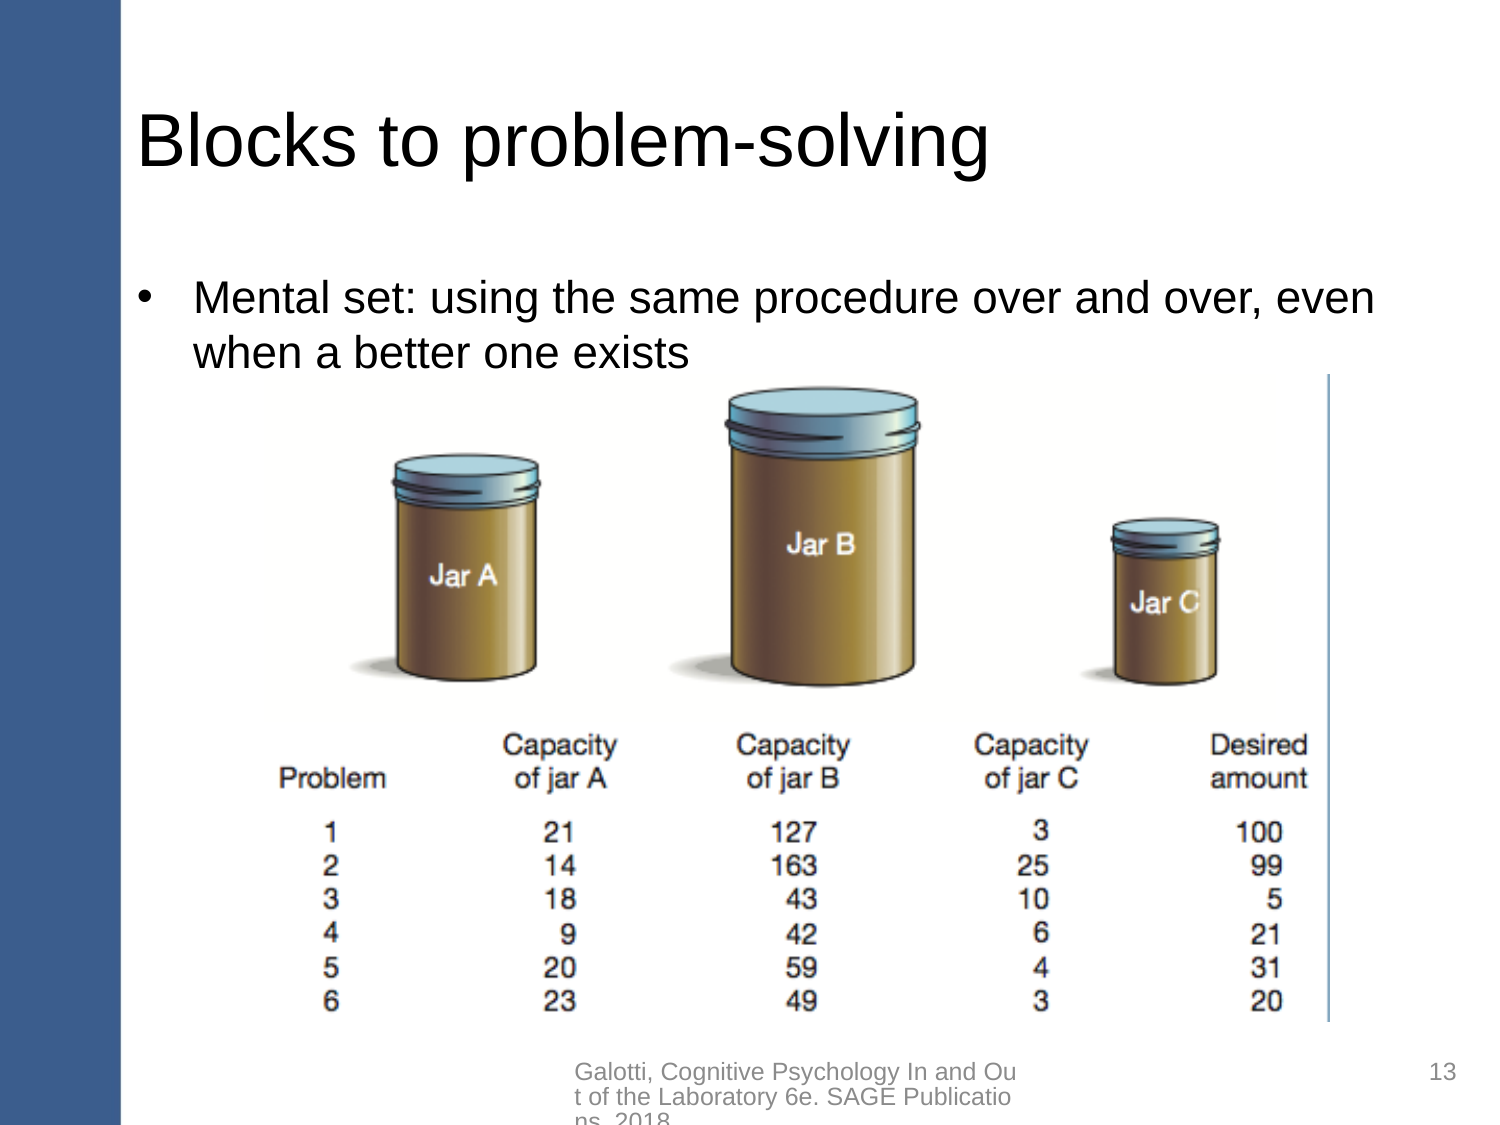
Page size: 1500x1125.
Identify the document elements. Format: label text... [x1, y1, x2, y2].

title Blocks to problem-solving [121, 43, 1472, 231]
slide_number 13 [1121, 1040, 1472, 1101]
list Mental set: using the same procedure over and over, even when a better one exists [121, 260, 1472, 1004]
footer Galotti, Cognitive Psychology In and Out of the Laboratory 6e. SAGE Publications, 2018. [559, 1040, 1035, 1101]
picture [0, 0, 1500, 1125]
